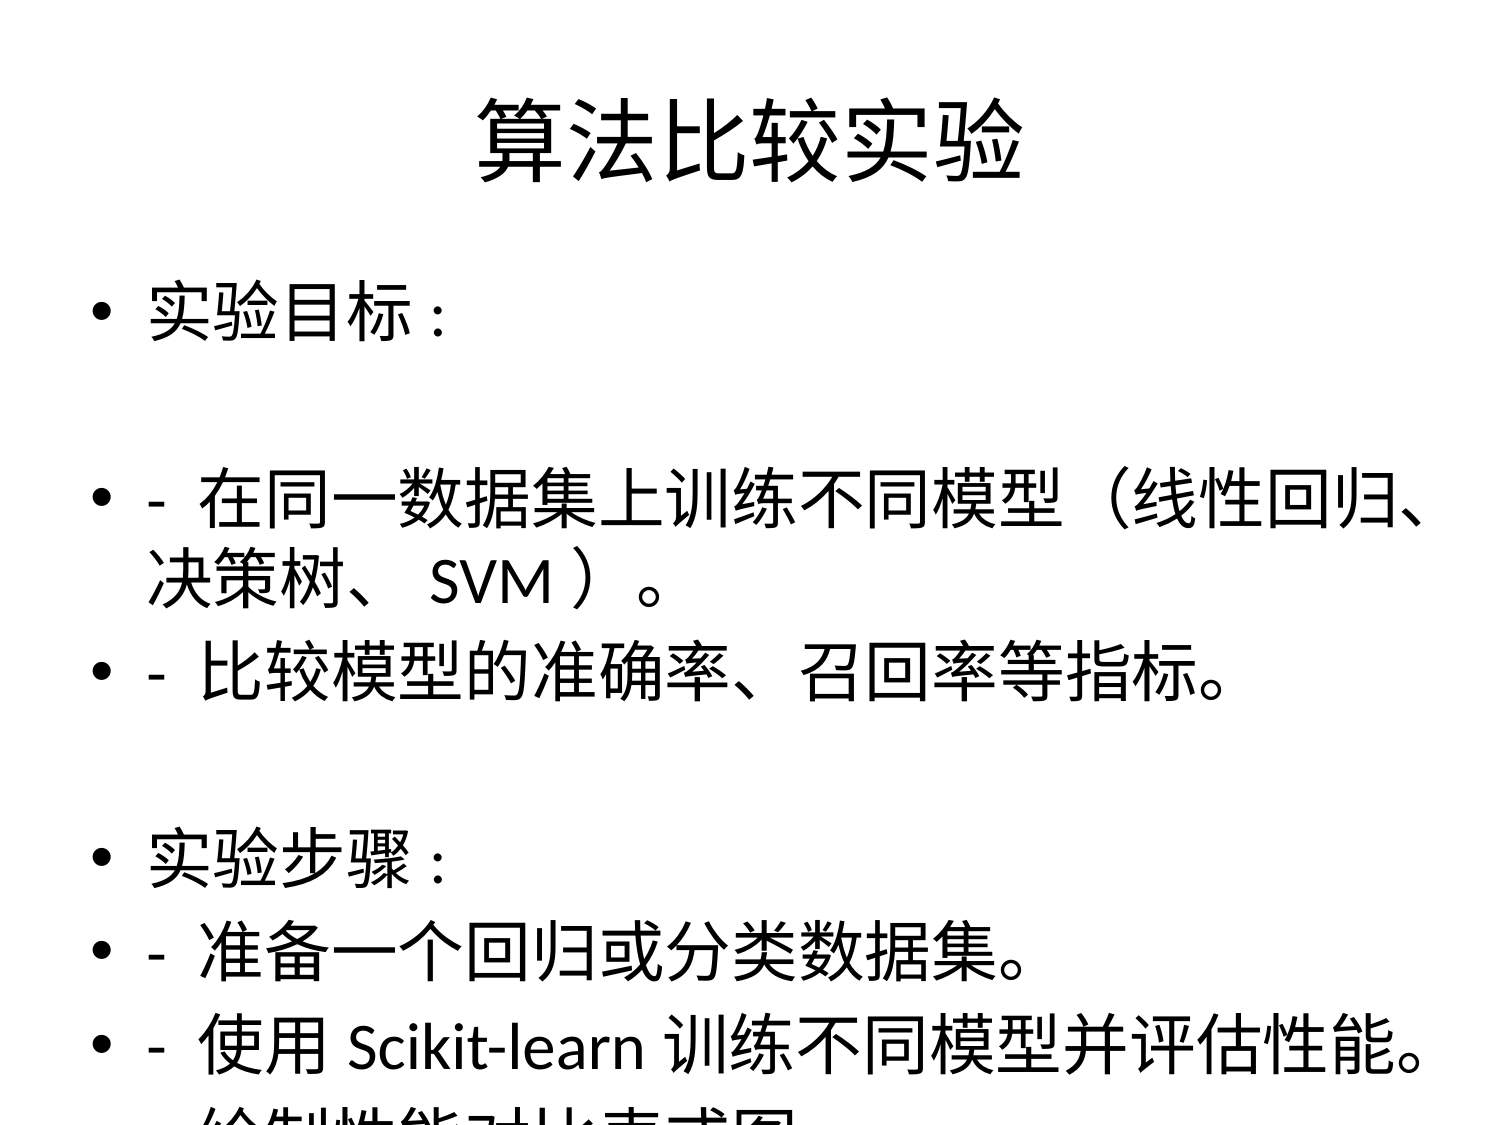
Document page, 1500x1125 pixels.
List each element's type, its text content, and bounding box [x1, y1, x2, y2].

list 实验目标: - 在同一数据集上训练不同模型（线性回归、决策树、SVM）。 - 比较模型的准确率、召回率等指标。 实验步骤: - 准备一个回归或分类数据集。 - 使用Scikit-learn训练不同模型并评估性能。 - 绘制性能对比表或图。 [75, 262, 1425, 1005]
title 算法比较实验 [75, 45, 1425, 233]
